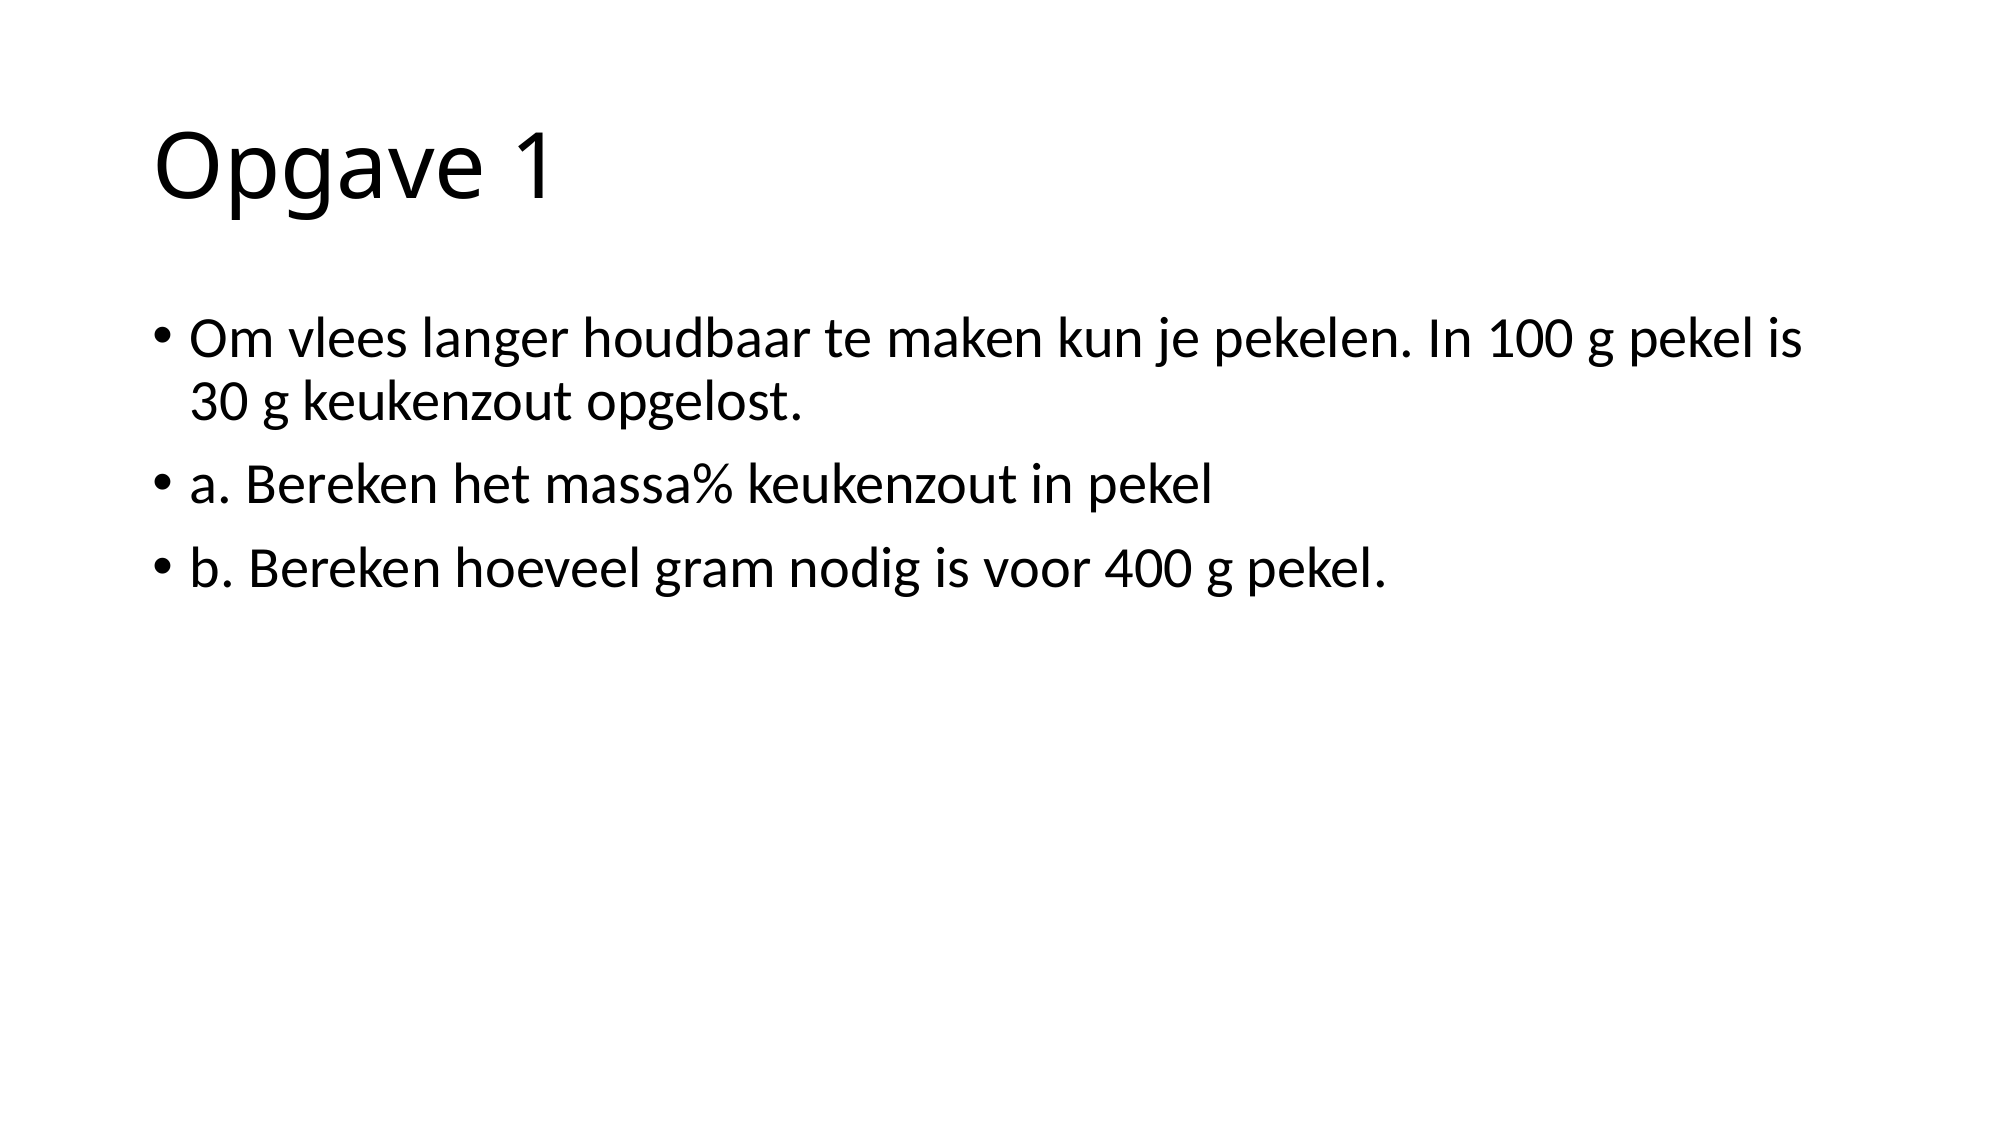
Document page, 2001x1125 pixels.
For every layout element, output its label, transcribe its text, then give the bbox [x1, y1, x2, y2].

title Opgave 1 [137, 59, 1863, 278]
list Om vlees langer houdbaar te maken kun je pekelen. In 100 g pekel is 30 g keukenzout opgelost. a. Bereken het massa% keukenzout in pekel b. Bereken hoeveel gram nodig is voor 400 g pekel. [137, 299, 1863, 1014]
